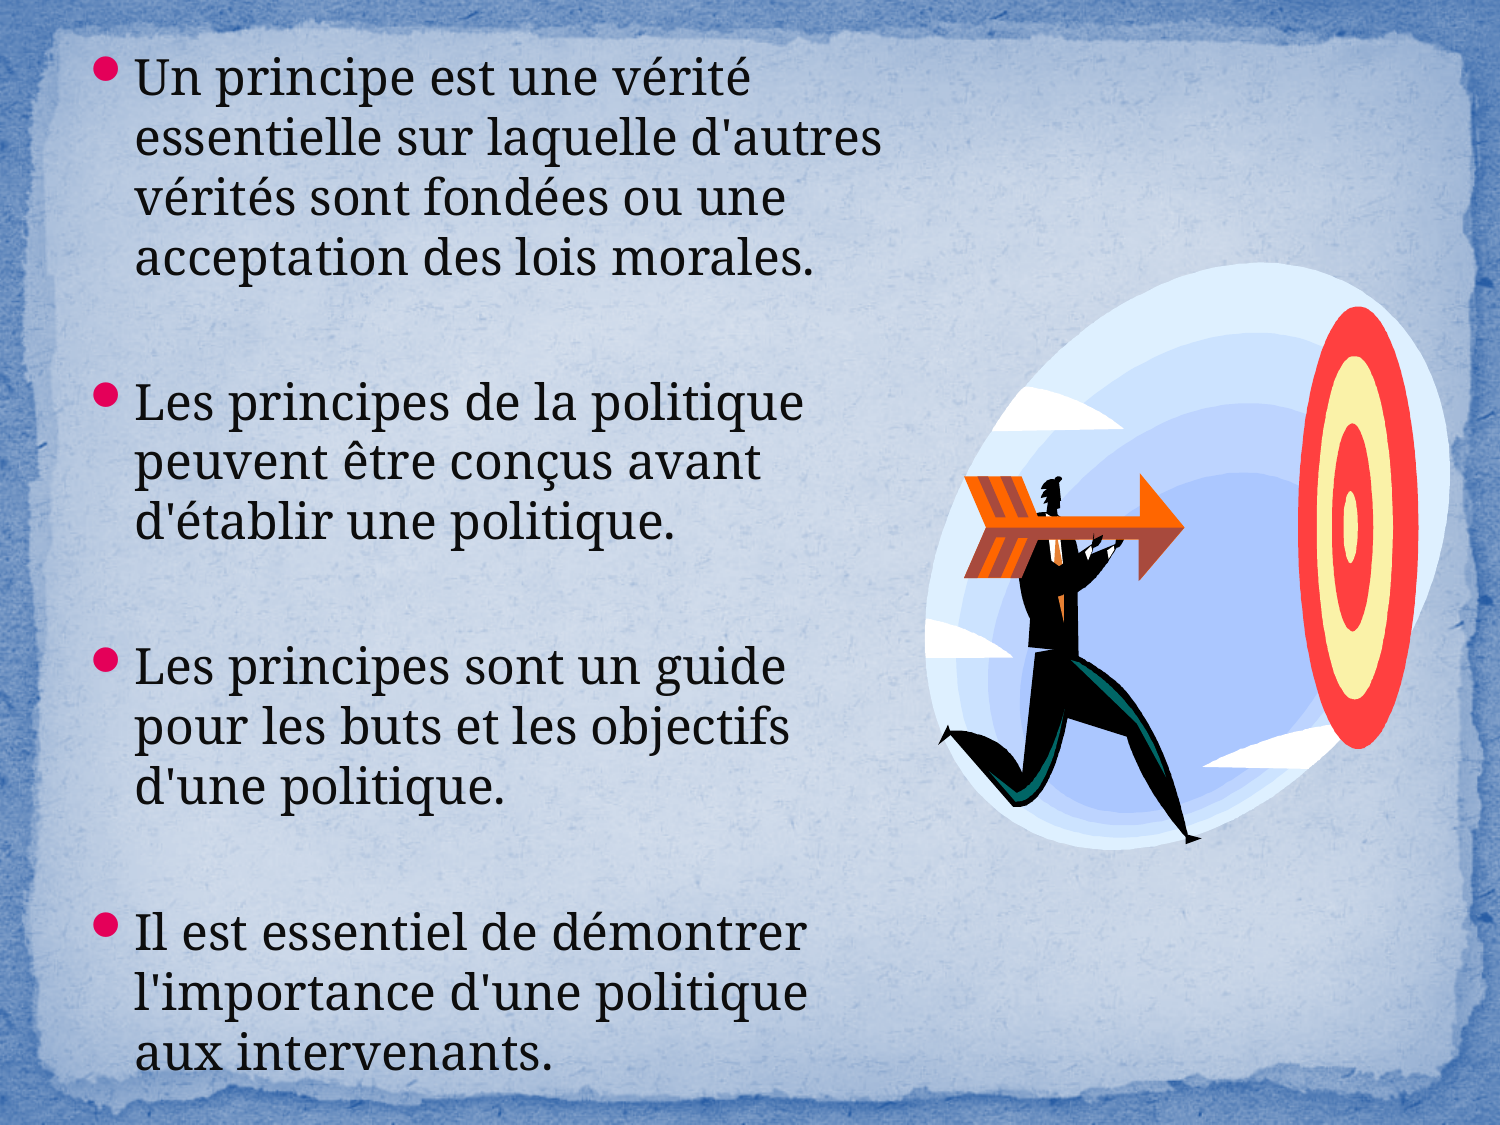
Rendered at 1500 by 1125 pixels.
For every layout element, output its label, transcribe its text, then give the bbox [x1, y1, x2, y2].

picture [924, 262, 1451, 851]
list Un principe est une vérité essentielle sur laquelle d'autres vérités sont fondées ou une acceptation des lois morales. Les principes de la politique peuvent être conçus avant d'établir une politique. Les principes sont un guide pour les buts et les objectifs d'une politique. Il est essentiel de démontrer l'importance d'une politique aux intervenants. [75, 37, 900, 788]
